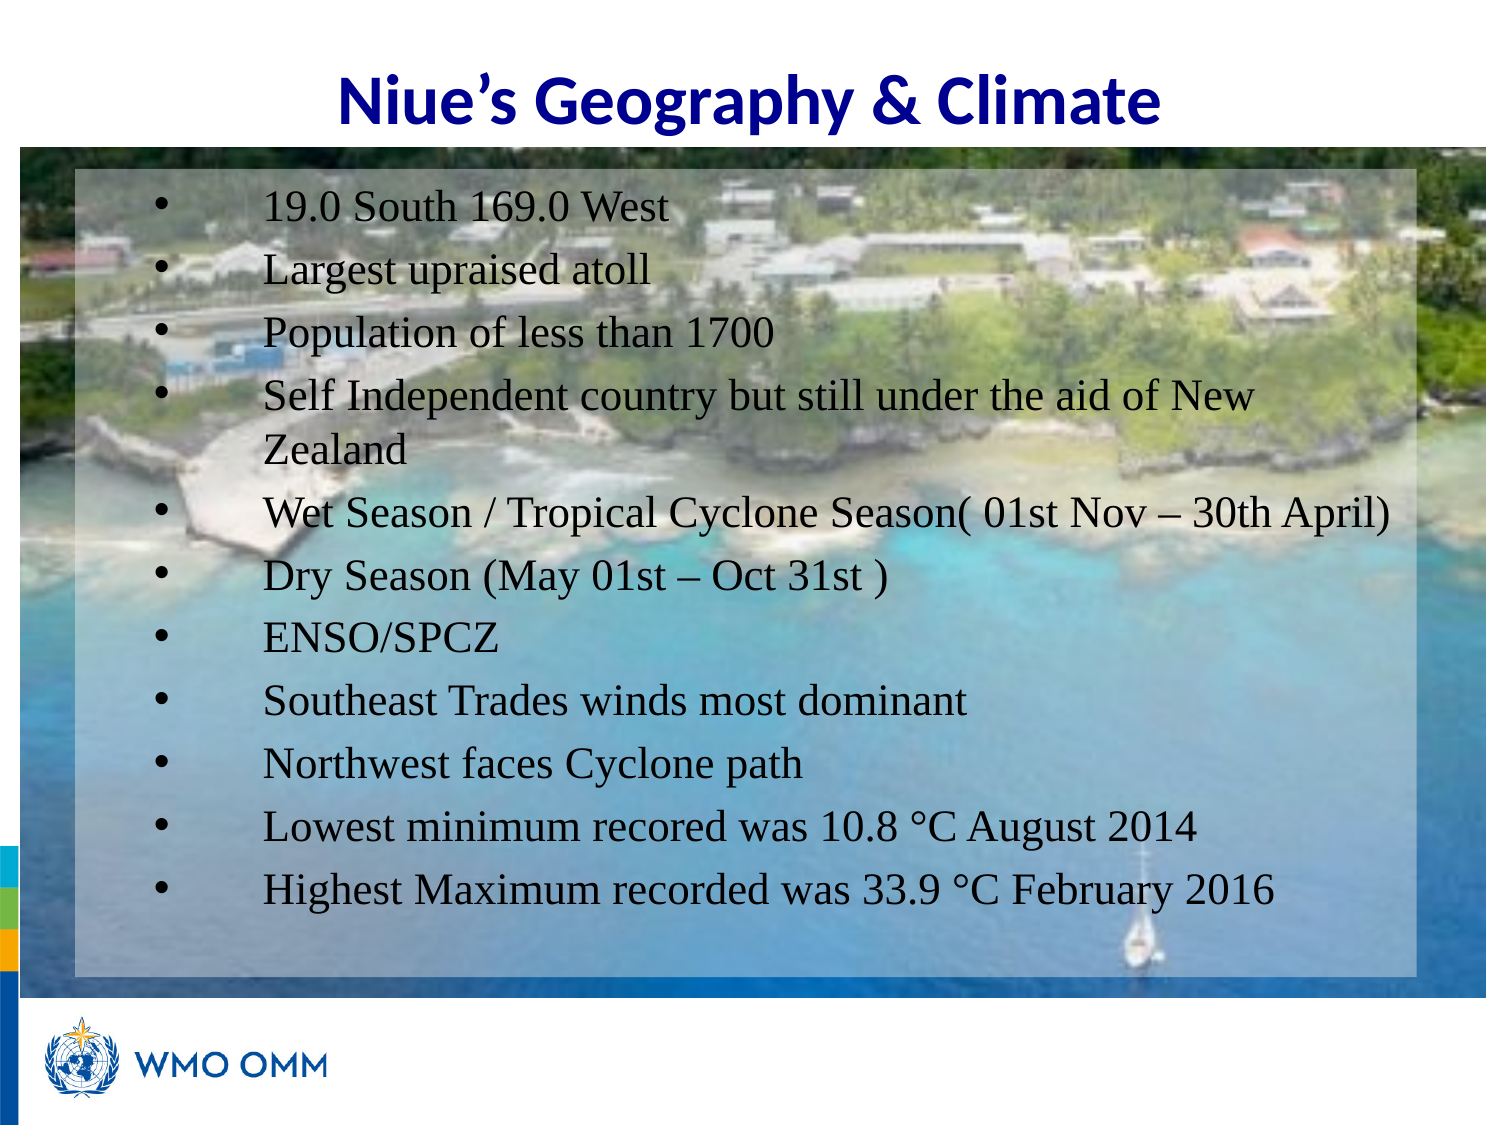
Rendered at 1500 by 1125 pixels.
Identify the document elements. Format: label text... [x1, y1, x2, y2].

title Niue’s Geography & Climate [75, 45, 1425, 146]
picture [0, 147, 1486, 1125]
